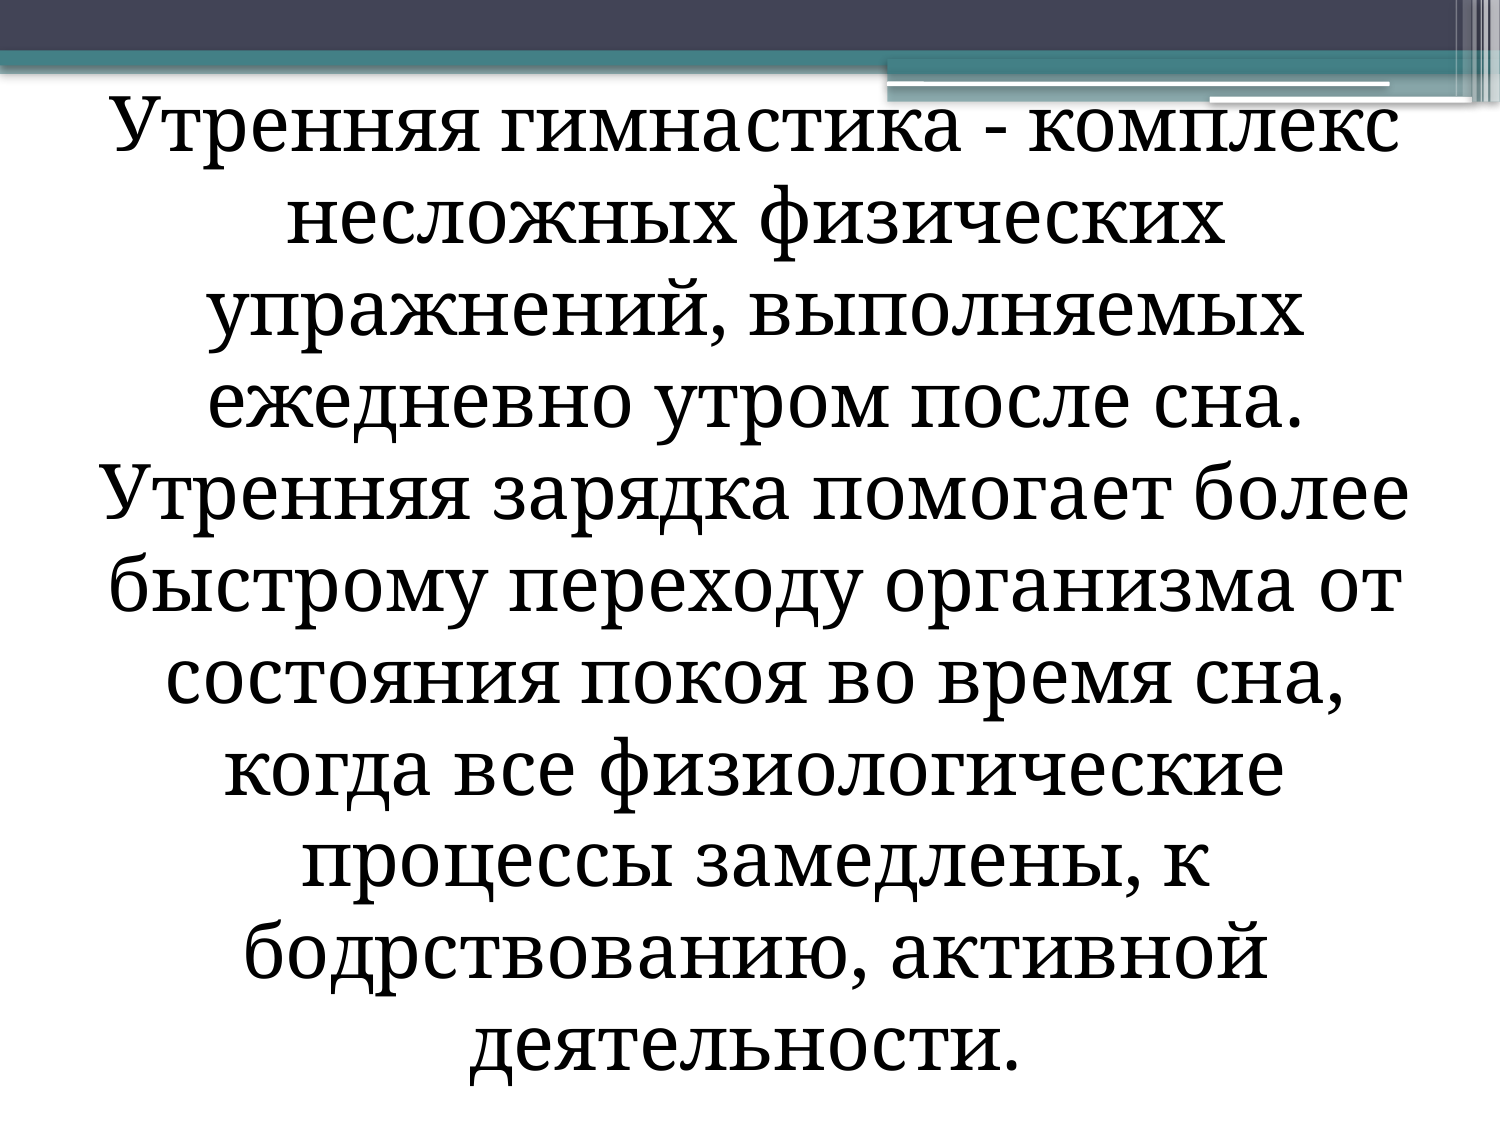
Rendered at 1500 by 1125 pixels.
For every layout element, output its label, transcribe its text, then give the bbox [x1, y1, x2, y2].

title Утренняя гимнастика - комплекс несложных физических упражнений, выполняемых ежедневно утрoм после сна. Утренняя зарядка помогает более быстрому переходу организма от состояния покоя во время сна, когда все физиологические процессы замедлены, к бодрствованию, активной деятельности. [41, 66, 1471, 1094]
